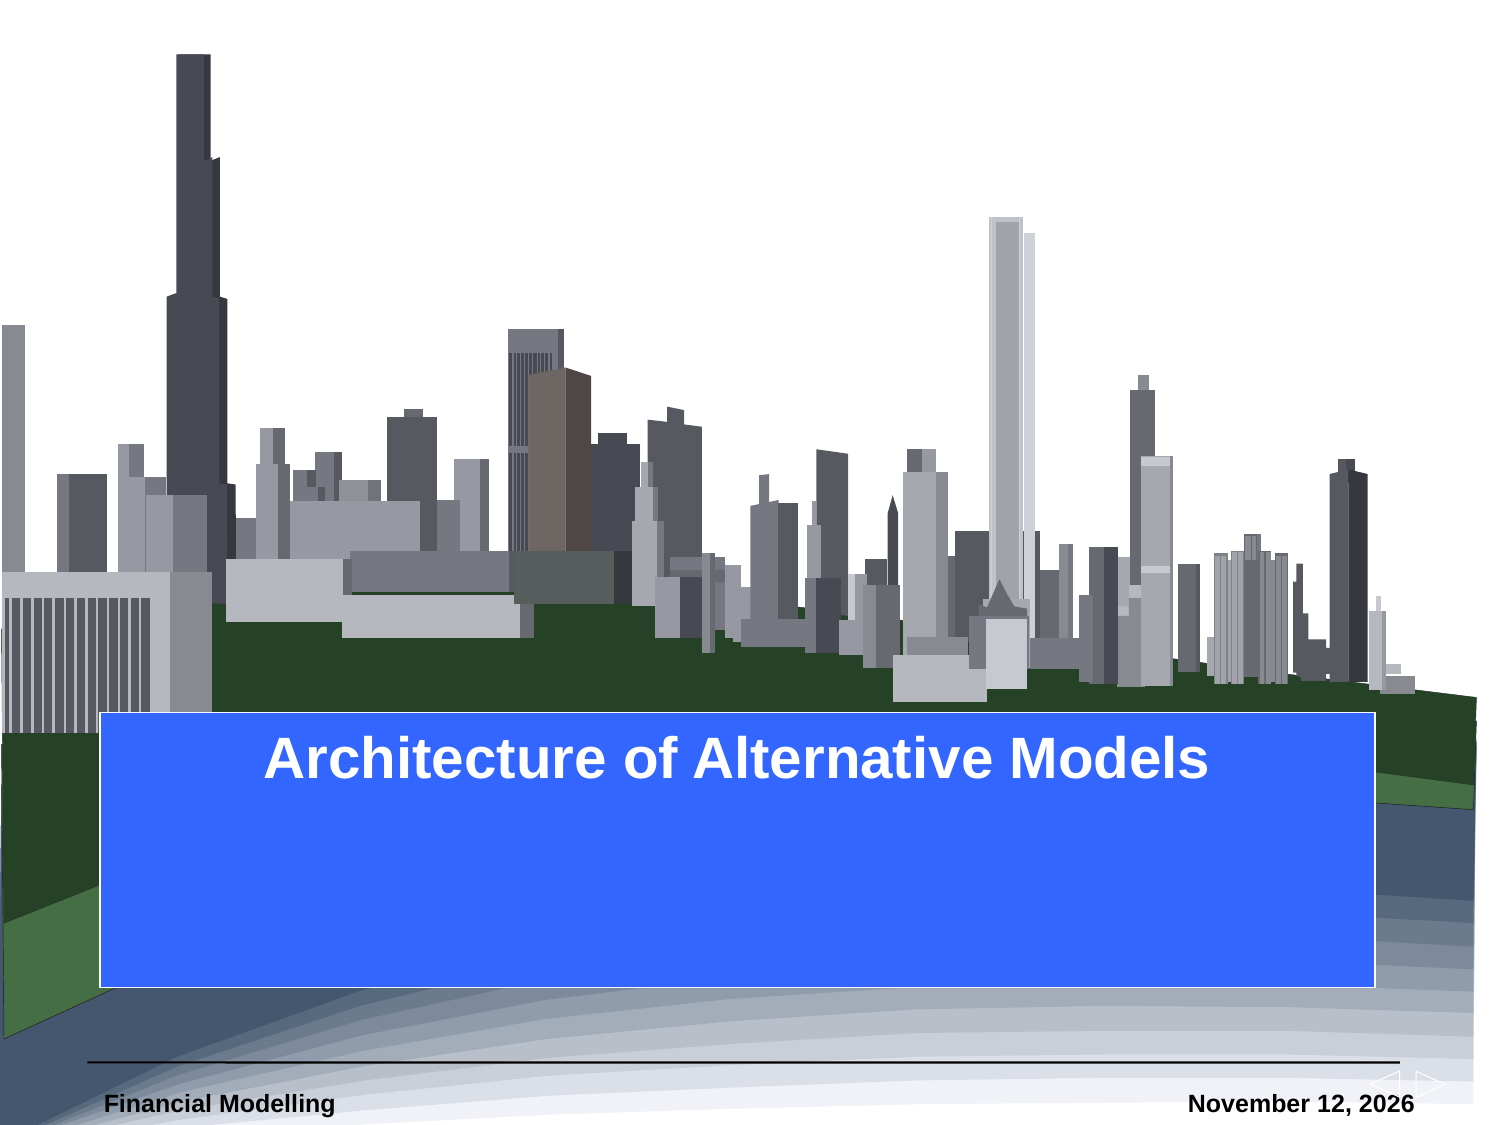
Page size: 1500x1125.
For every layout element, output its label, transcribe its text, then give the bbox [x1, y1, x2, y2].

title Architecture of Alternative Models [99, 712, 1376, 988]
